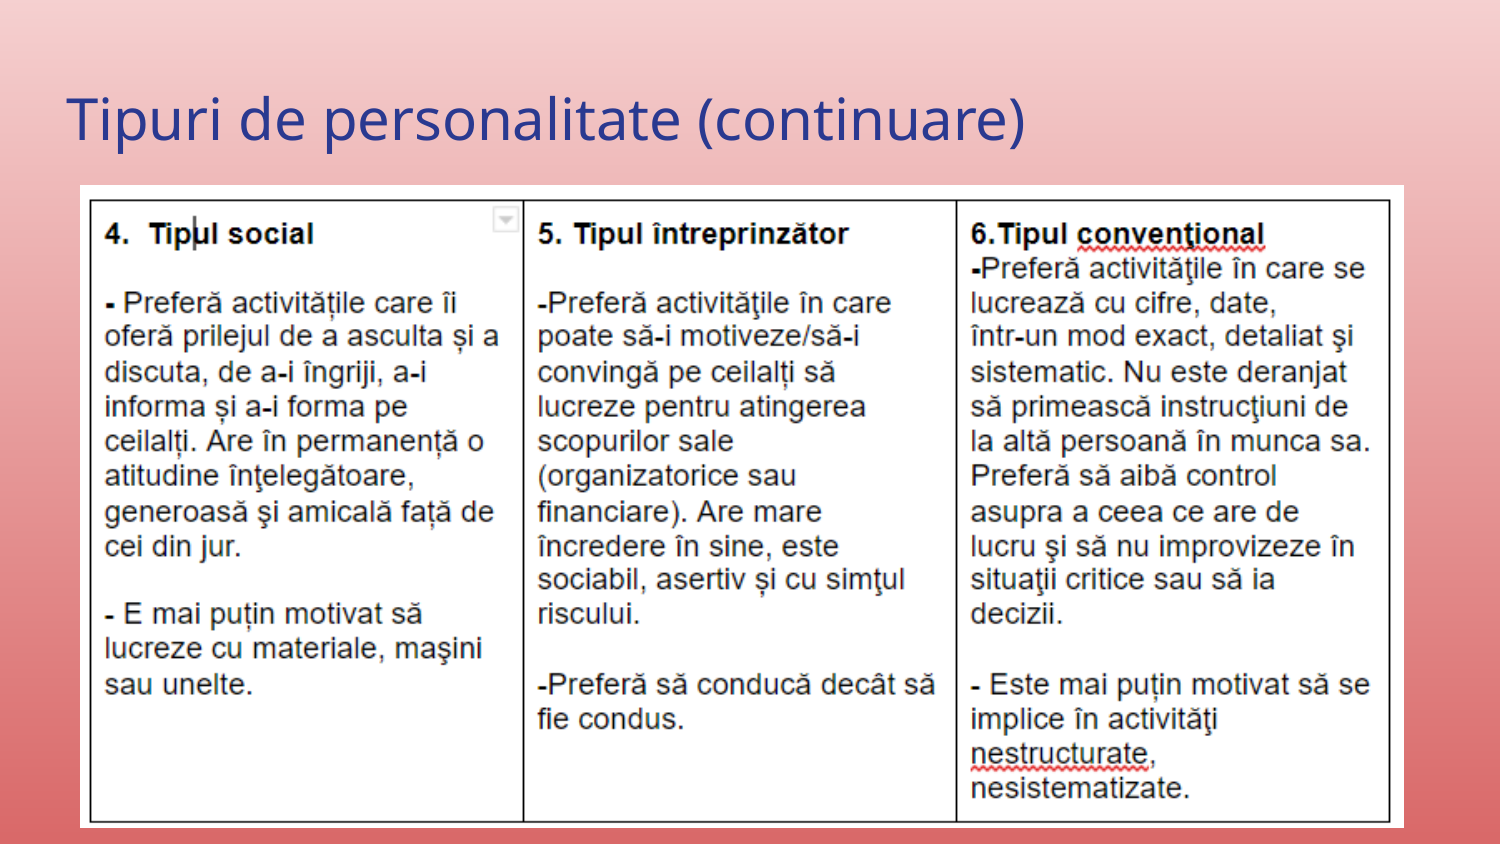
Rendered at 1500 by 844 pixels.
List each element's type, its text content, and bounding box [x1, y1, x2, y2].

picture [80, 185, 1404, 829]
title Tipuri de personalitate (continuare) [51, 67, 1449, 167]
